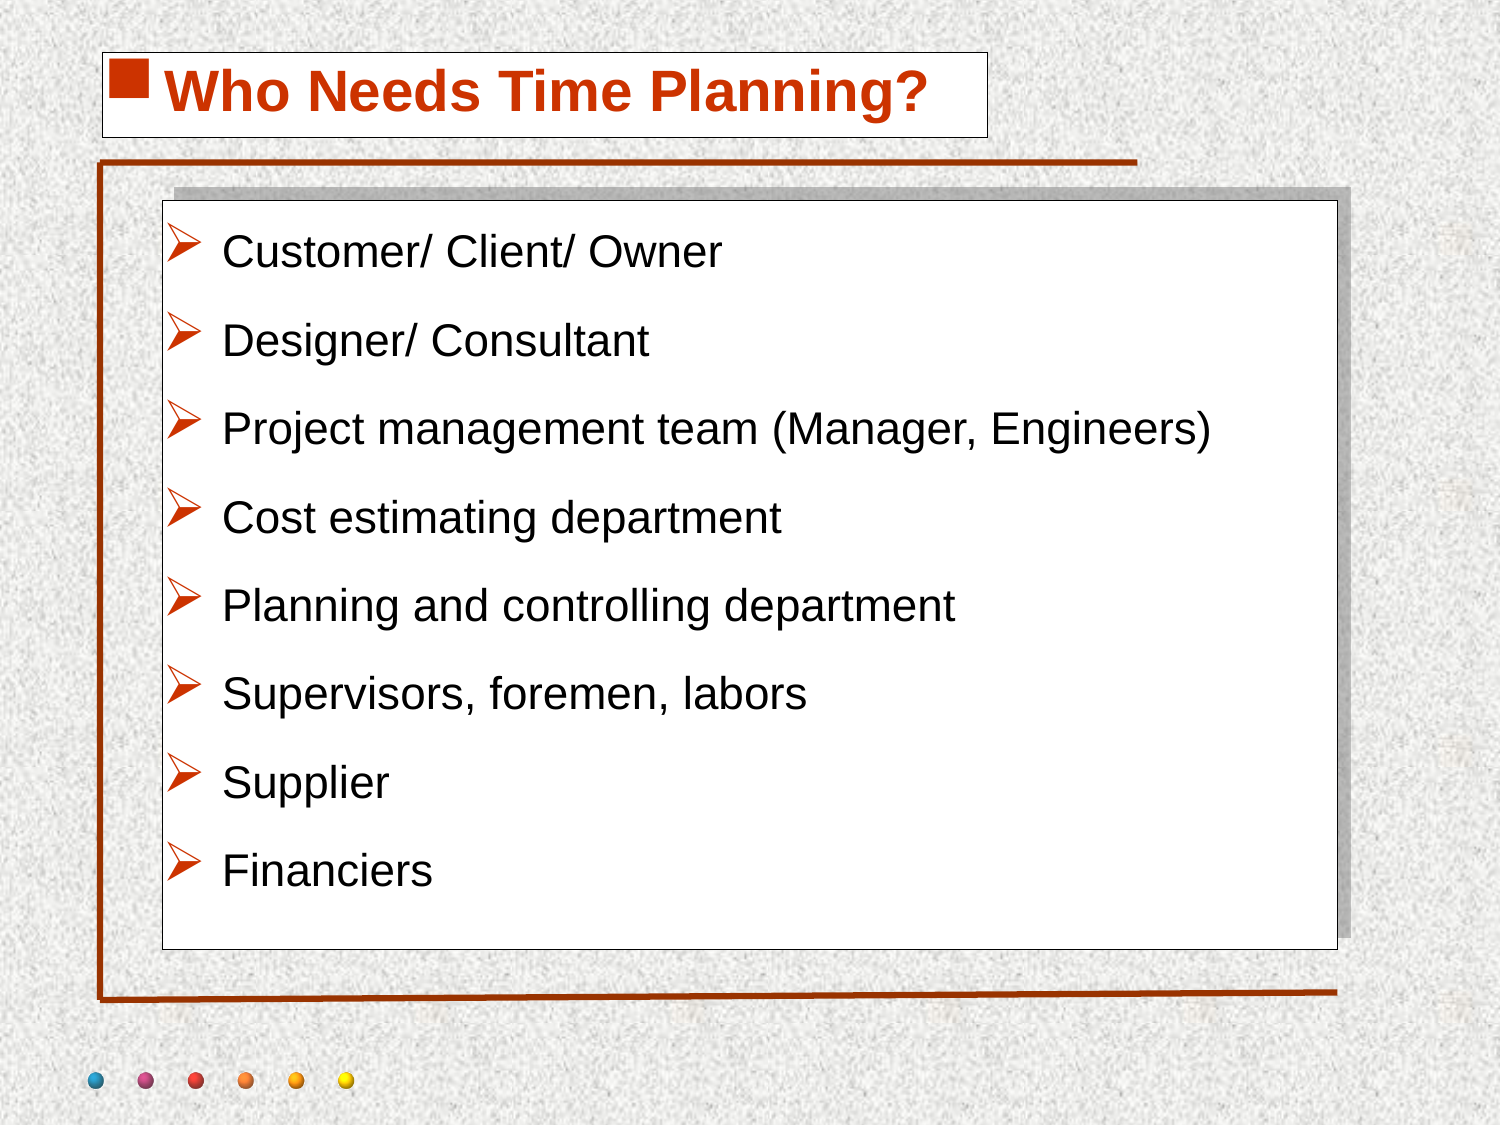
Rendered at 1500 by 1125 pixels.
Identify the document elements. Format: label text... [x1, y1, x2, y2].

title Who Needs Time Planning? [102, 52, 988, 138]
picture [0, 0, 1500, 1125]
list Customer/ Client/ Owner Designer/ Consultant Project management team (Manager, Engineers) Cost estimating department Planning and controlling department Supervisors, foremen, labors Supplier Financiers [162, 200, 1338, 950]
